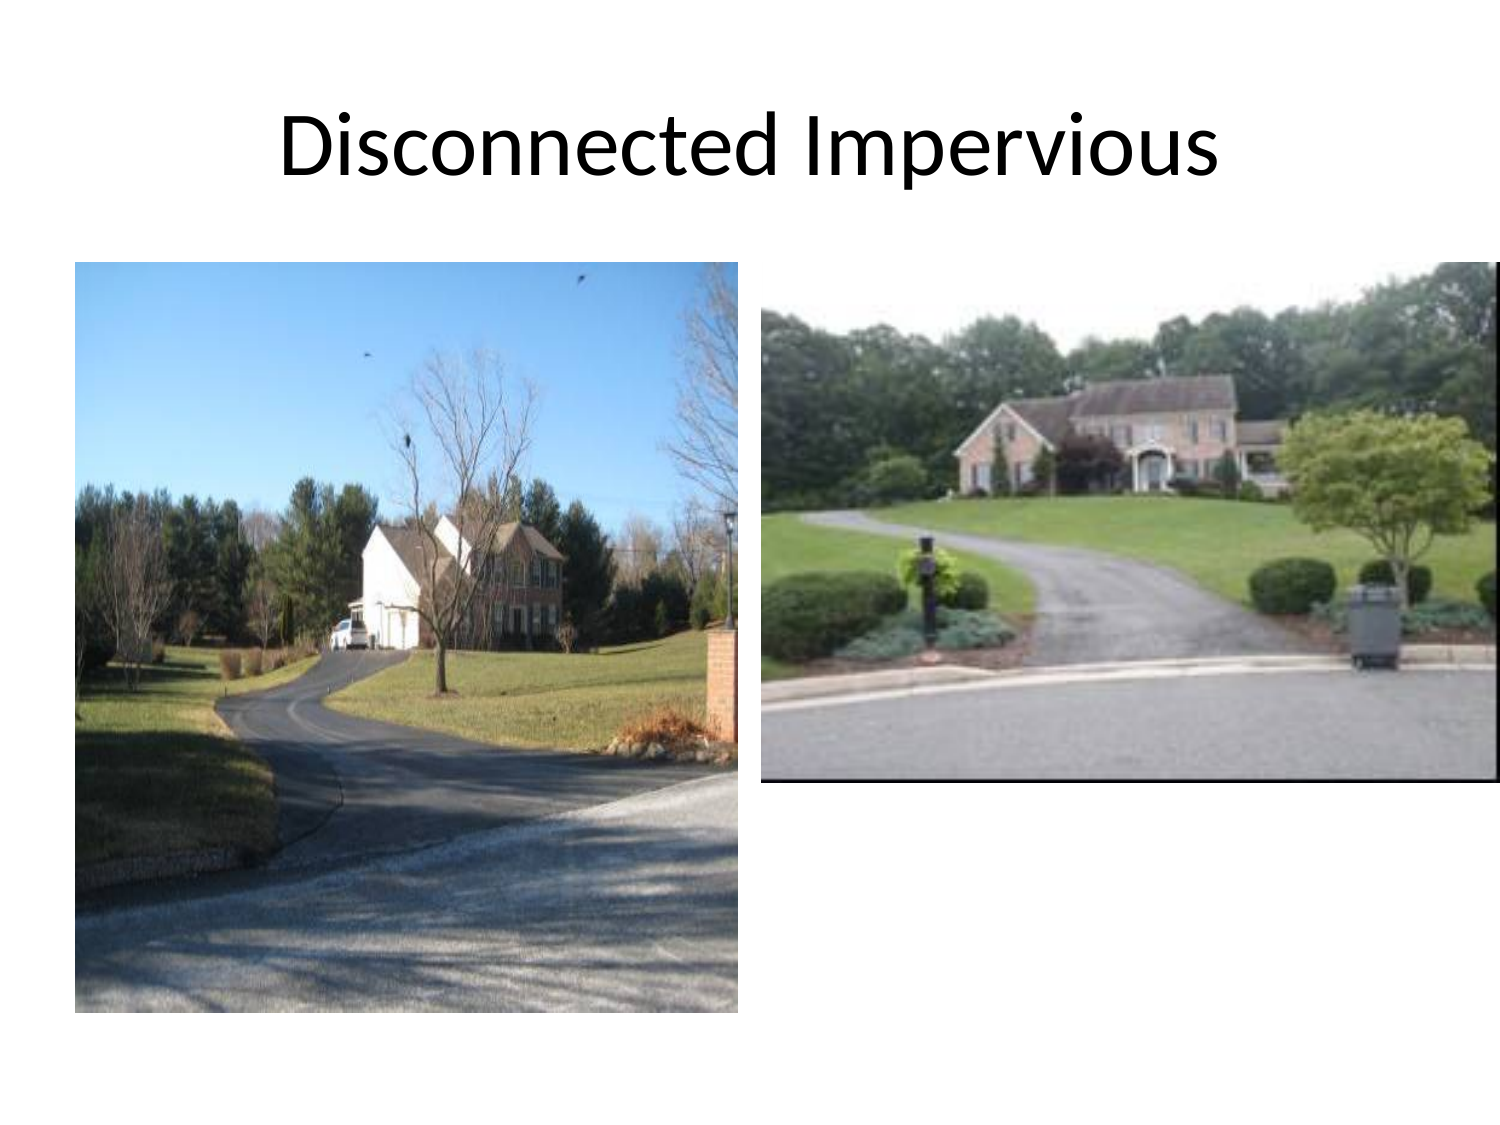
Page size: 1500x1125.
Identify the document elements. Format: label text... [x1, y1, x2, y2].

title Disconnected Impervious [75, 45, 1425, 233]
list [761, 262, 1500, 783]
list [74, 262, 738, 1013]
